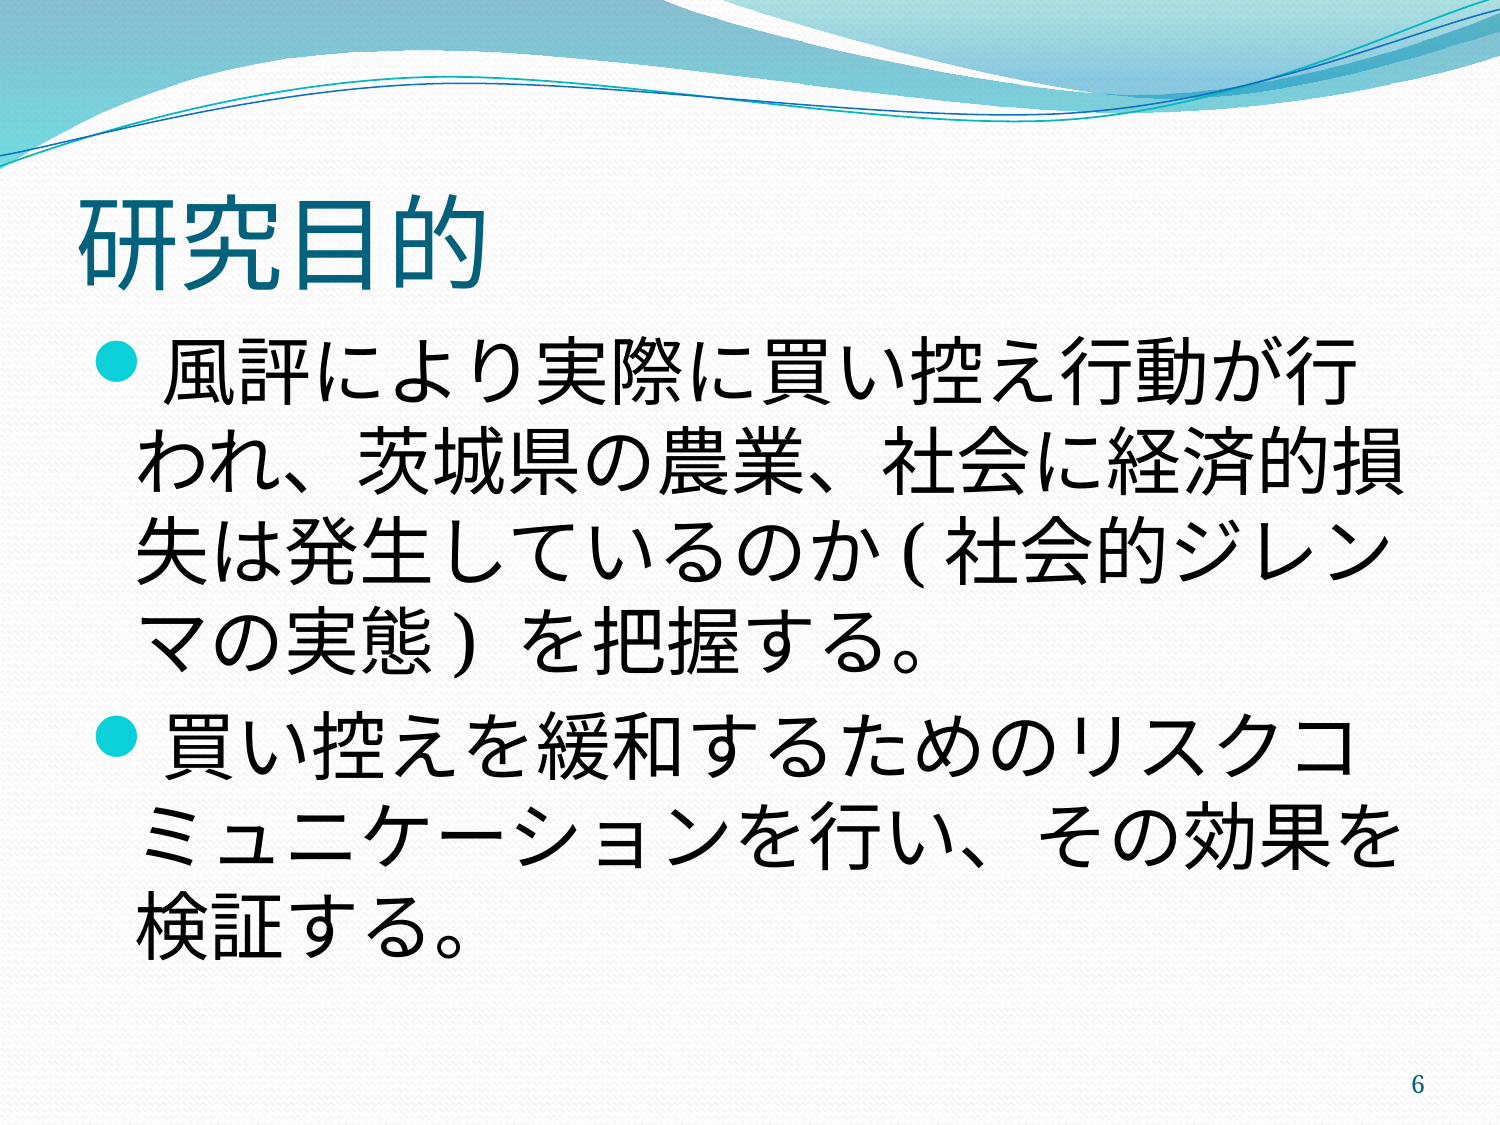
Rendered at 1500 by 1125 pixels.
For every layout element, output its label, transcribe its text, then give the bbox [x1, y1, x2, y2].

list 風評により実際に買い控え行動が行われ、茨城県の農業、社会に経済的損失は発生しているのか(社会的ジレンマの実態) を把握する。 買い控えを緩和するためのリスクコミュニケーションを行い、その効果を検証する。 [75, 317, 1425, 1038]
title 研究目的 [75, 115, 1425, 303]
slide_number 6 [1299, 1042, 1425, 1103]
